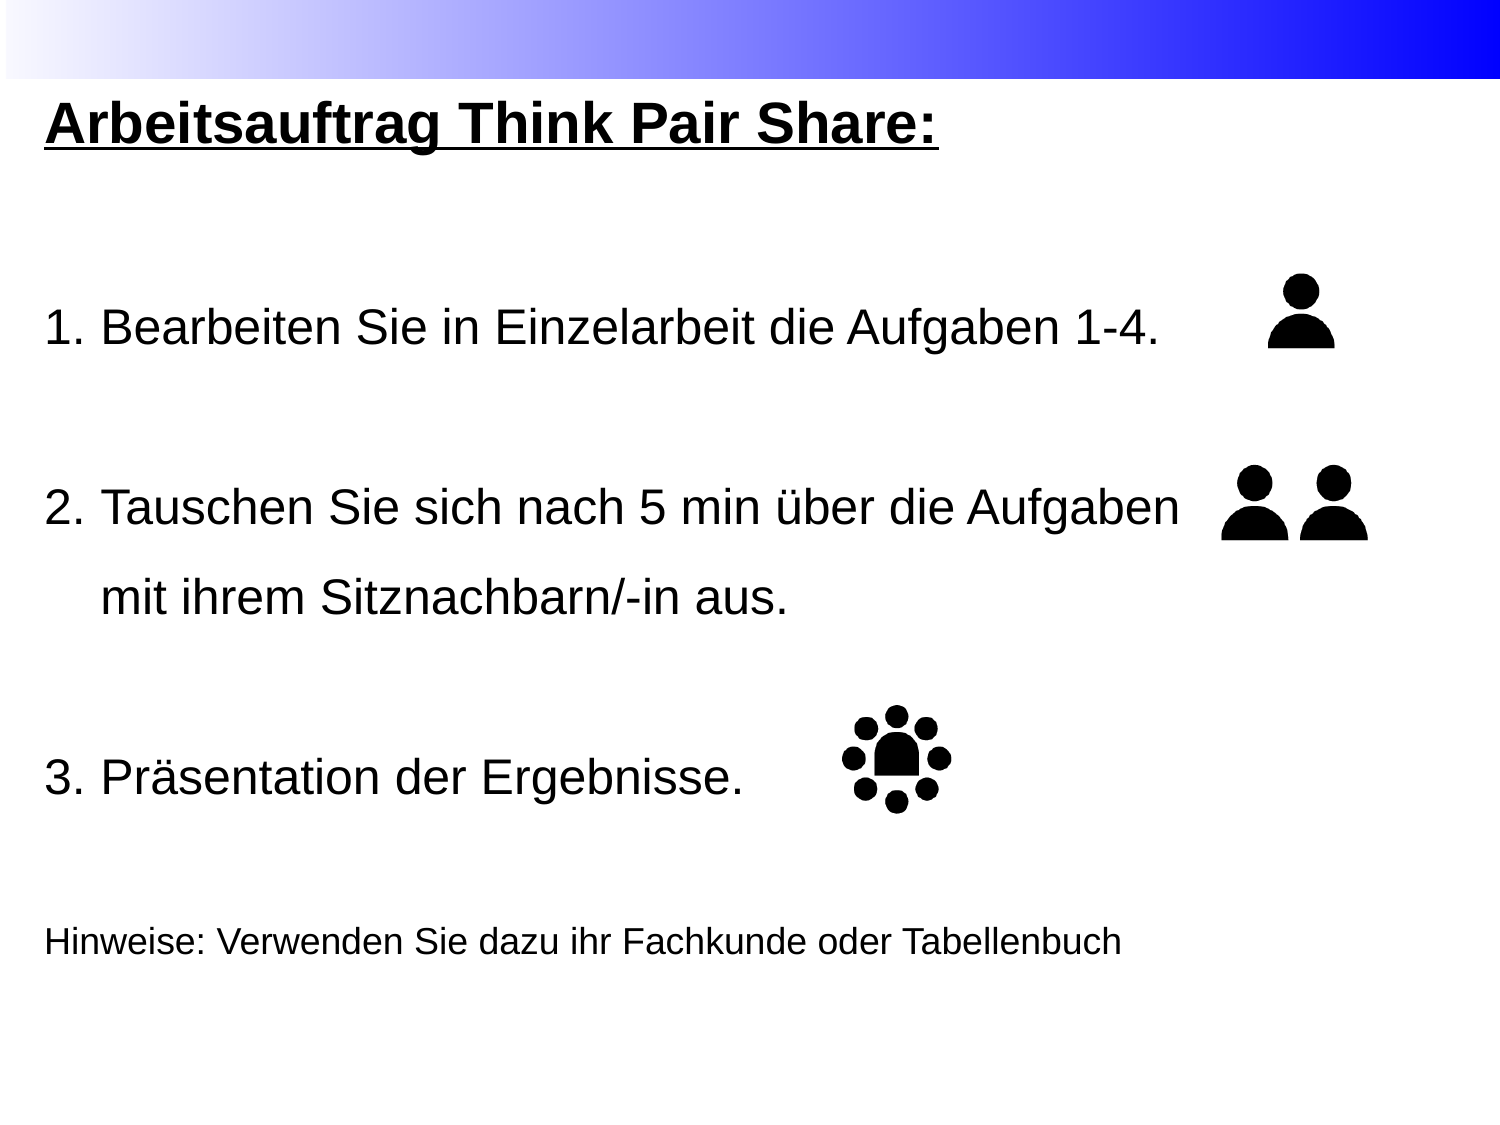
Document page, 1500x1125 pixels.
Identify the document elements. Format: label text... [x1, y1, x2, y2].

text_box Bearbeiten Sie in Einzelarbeit die Aufgaben 1-4. Tauschen Sie sich nach 5 min über die Aufgaben mit ihrem Sitznachbarn/-in aus. Präsentation der Ergebnisse. Hinweise: Verwenden Sie dazu ihr Fachkunde oder Tabellenbuch [29, 233, 1400, 1101]
picture [832, 692, 981, 823]
text_box Arbeitsauftrag Think Pair Share: [29, 78, 1471, 233]
picture [1237, 255, 1357, 368]
picture [1210, 442, 1384, 560]
